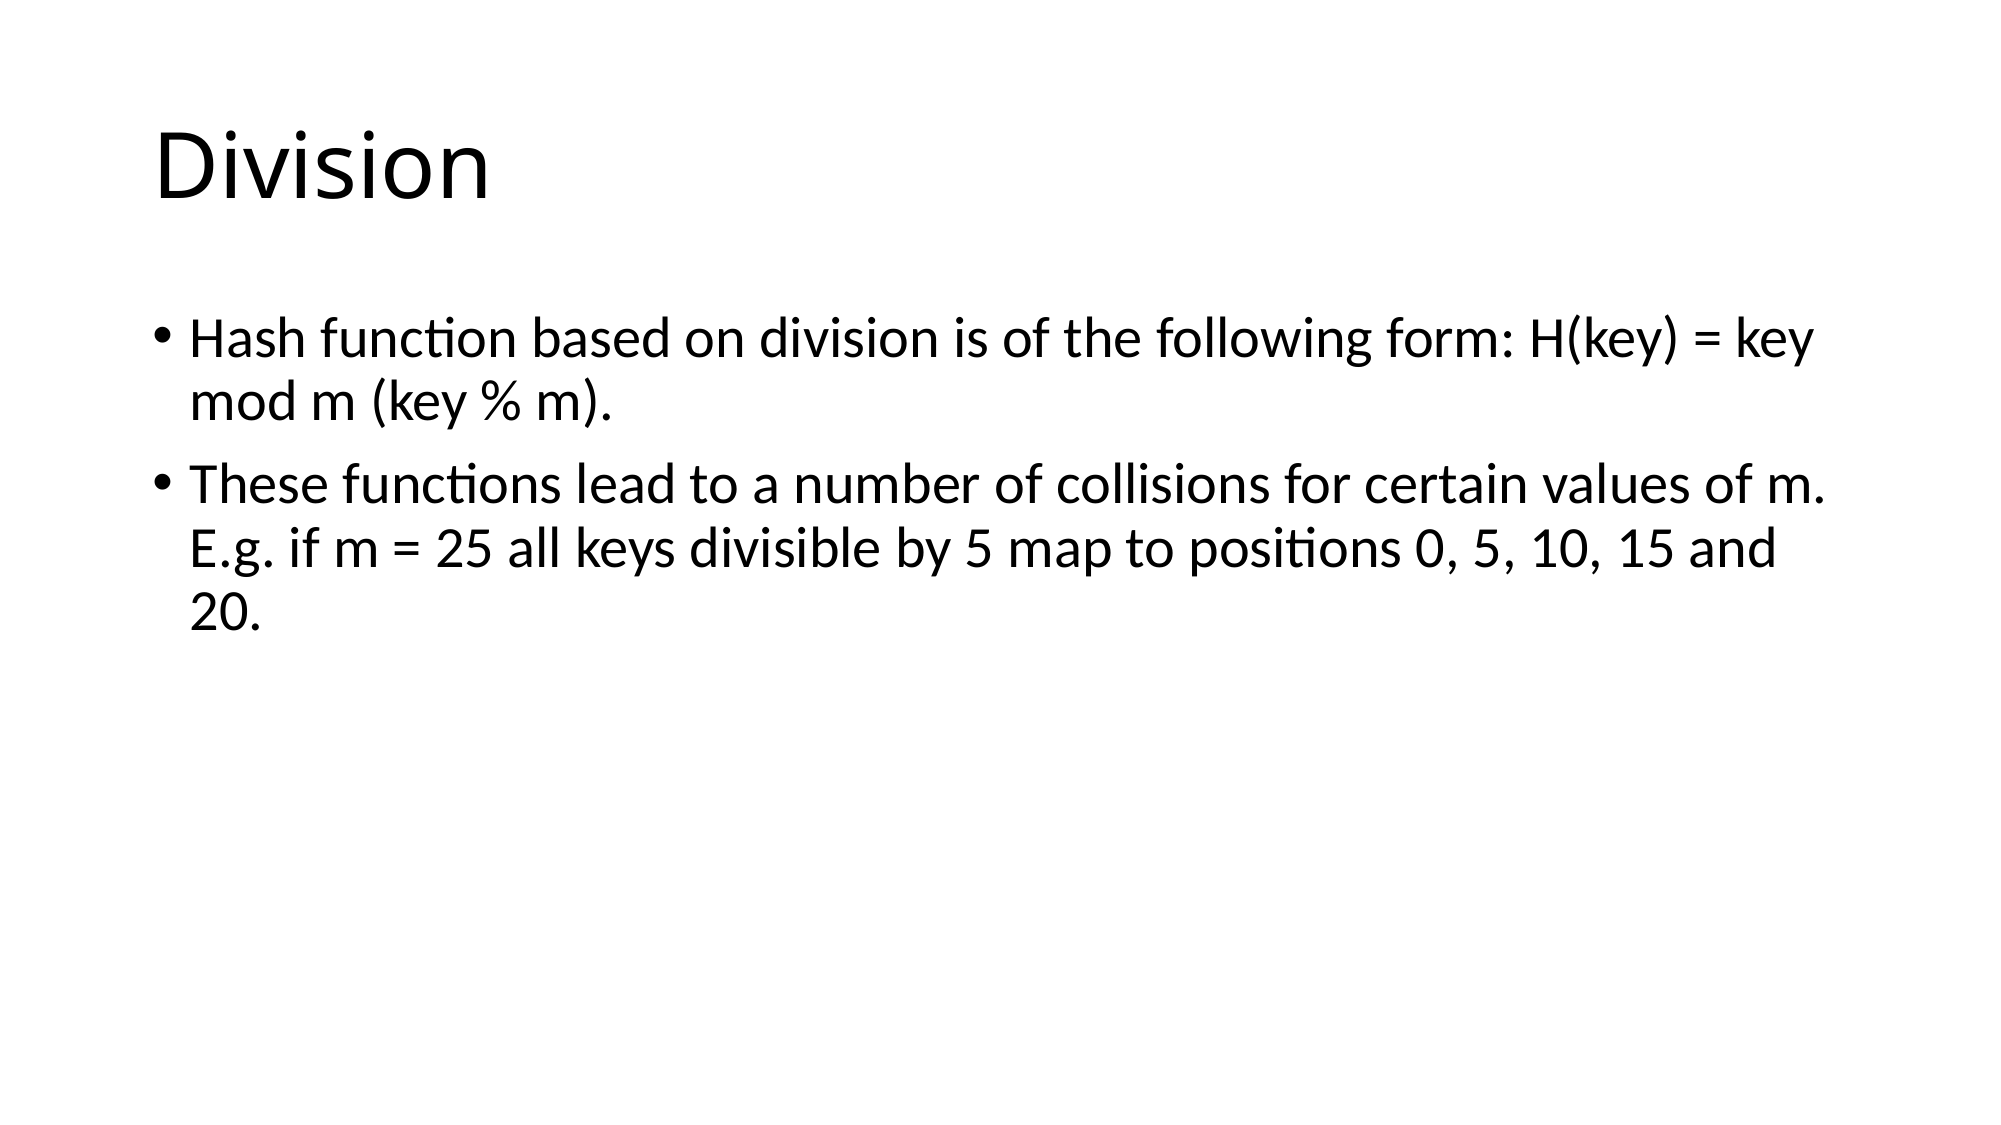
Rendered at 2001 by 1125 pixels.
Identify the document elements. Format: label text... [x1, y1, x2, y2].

list Hash function based on division is of the following form: H(key) = key mod m (key % m). These functions lead to a number of collisions for certain values of m. E.g. if m = 25 all keys divisible by 5 map to positions 0, 5, 10, 15 and 20. [137, 299, 1863, 1014]
title Division [137, 59, 1863, 278]
